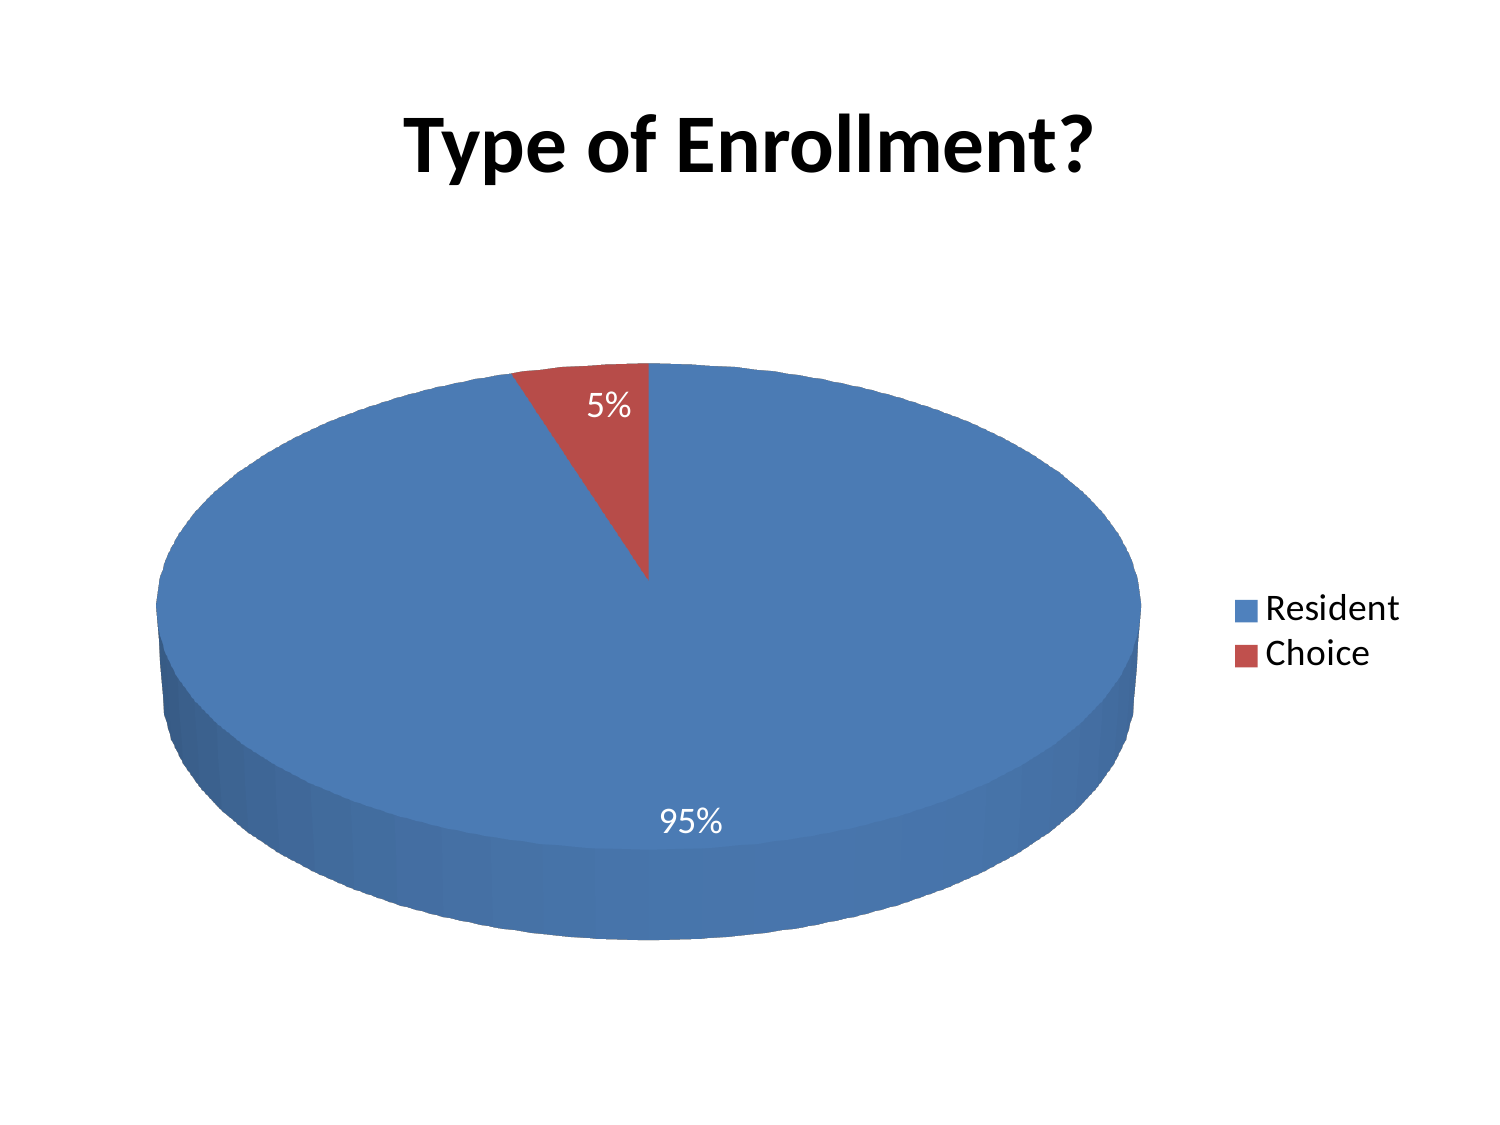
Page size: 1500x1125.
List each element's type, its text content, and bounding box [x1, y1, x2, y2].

chart [74, 262, 1426, 1006]
title Type of Enrollment? [0, 45, 1500, 233]
